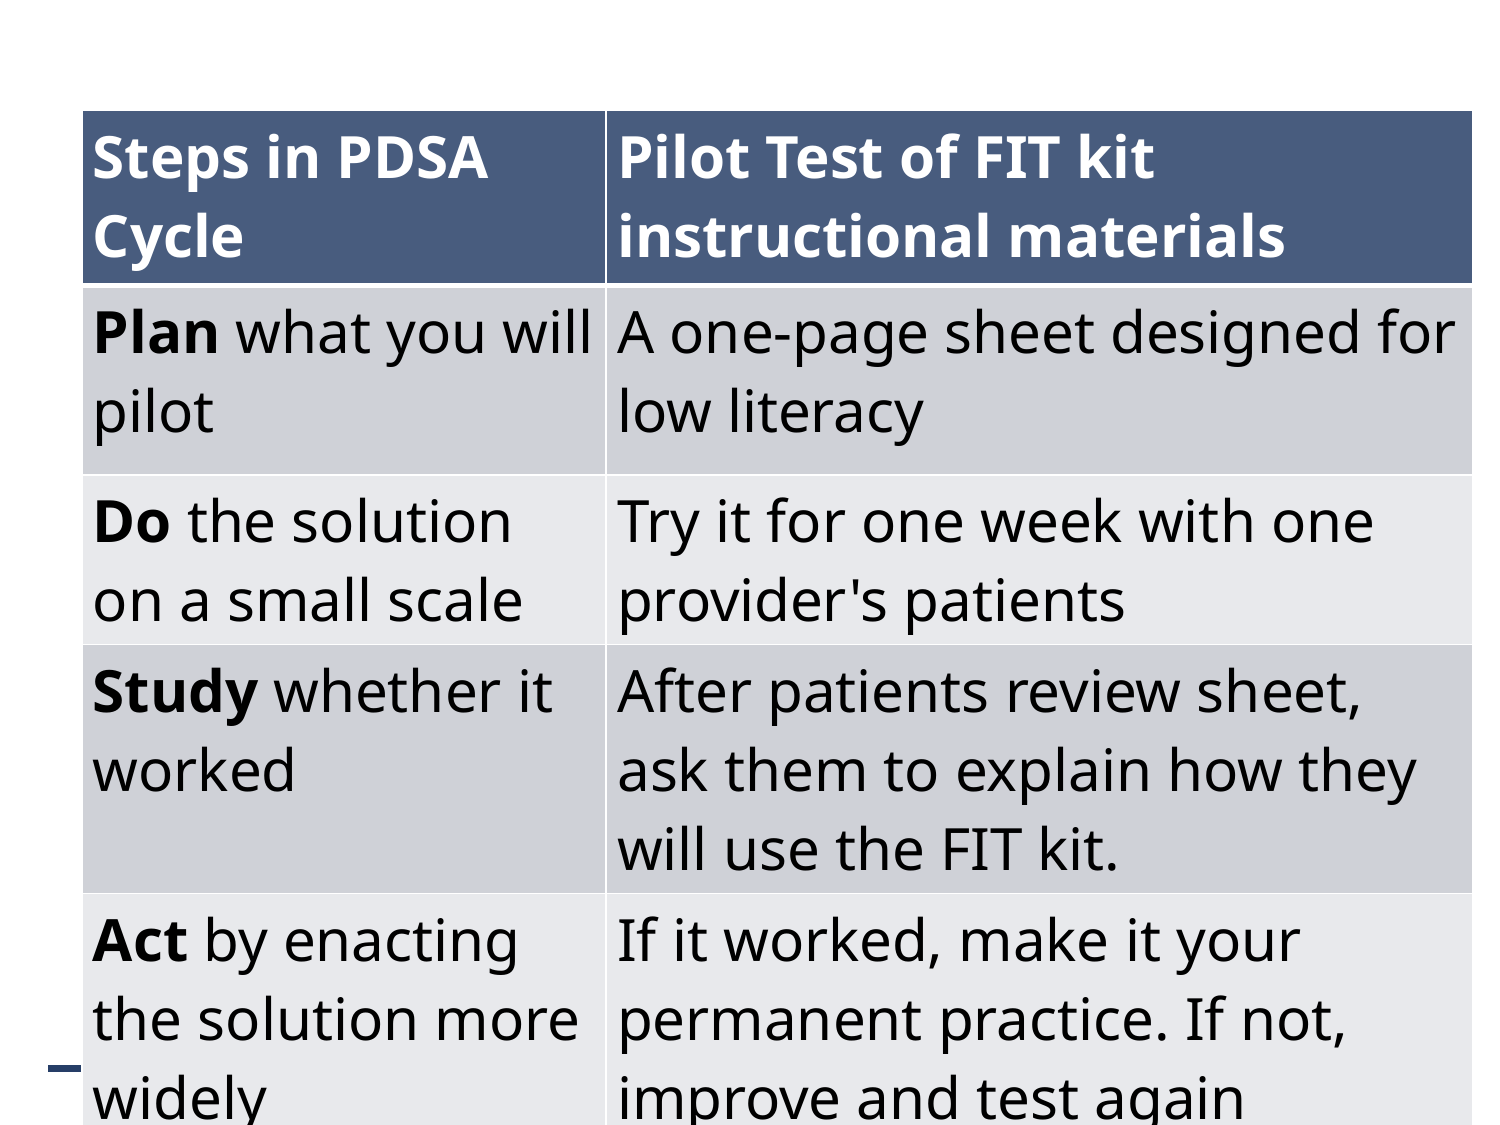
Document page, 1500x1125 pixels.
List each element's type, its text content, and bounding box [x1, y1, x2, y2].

table_cell Study whether it worked [83, 645, 605, 893]
table_cell After patients review sheet, ask them to explain how they will use the FIT kit. [607, 645, 1472, 893]
table_cell Try it for one week with one provider's patients [607, 476, 1472, 644]
table_cell Act by enacting the solution more widely [83, 894, 605, 1125]
table_cell If it worked, make it your permanent practice. If not, improve and test again [607, 894, 1472, 1125]
table_cell Plan what you will pilot [83, 288, 605, 474]
table_header Pilot Test of FIT kit instructional materials [607, 111, 1472, 283]
table_header Steps in PDSA Cycle [83, 111, 605, 283]
table_cell Do the solution on a small scale [83, 476, 605, 644]
table_cell A one-page sheet designed for low literacy [607, 288, 1472, 474]
